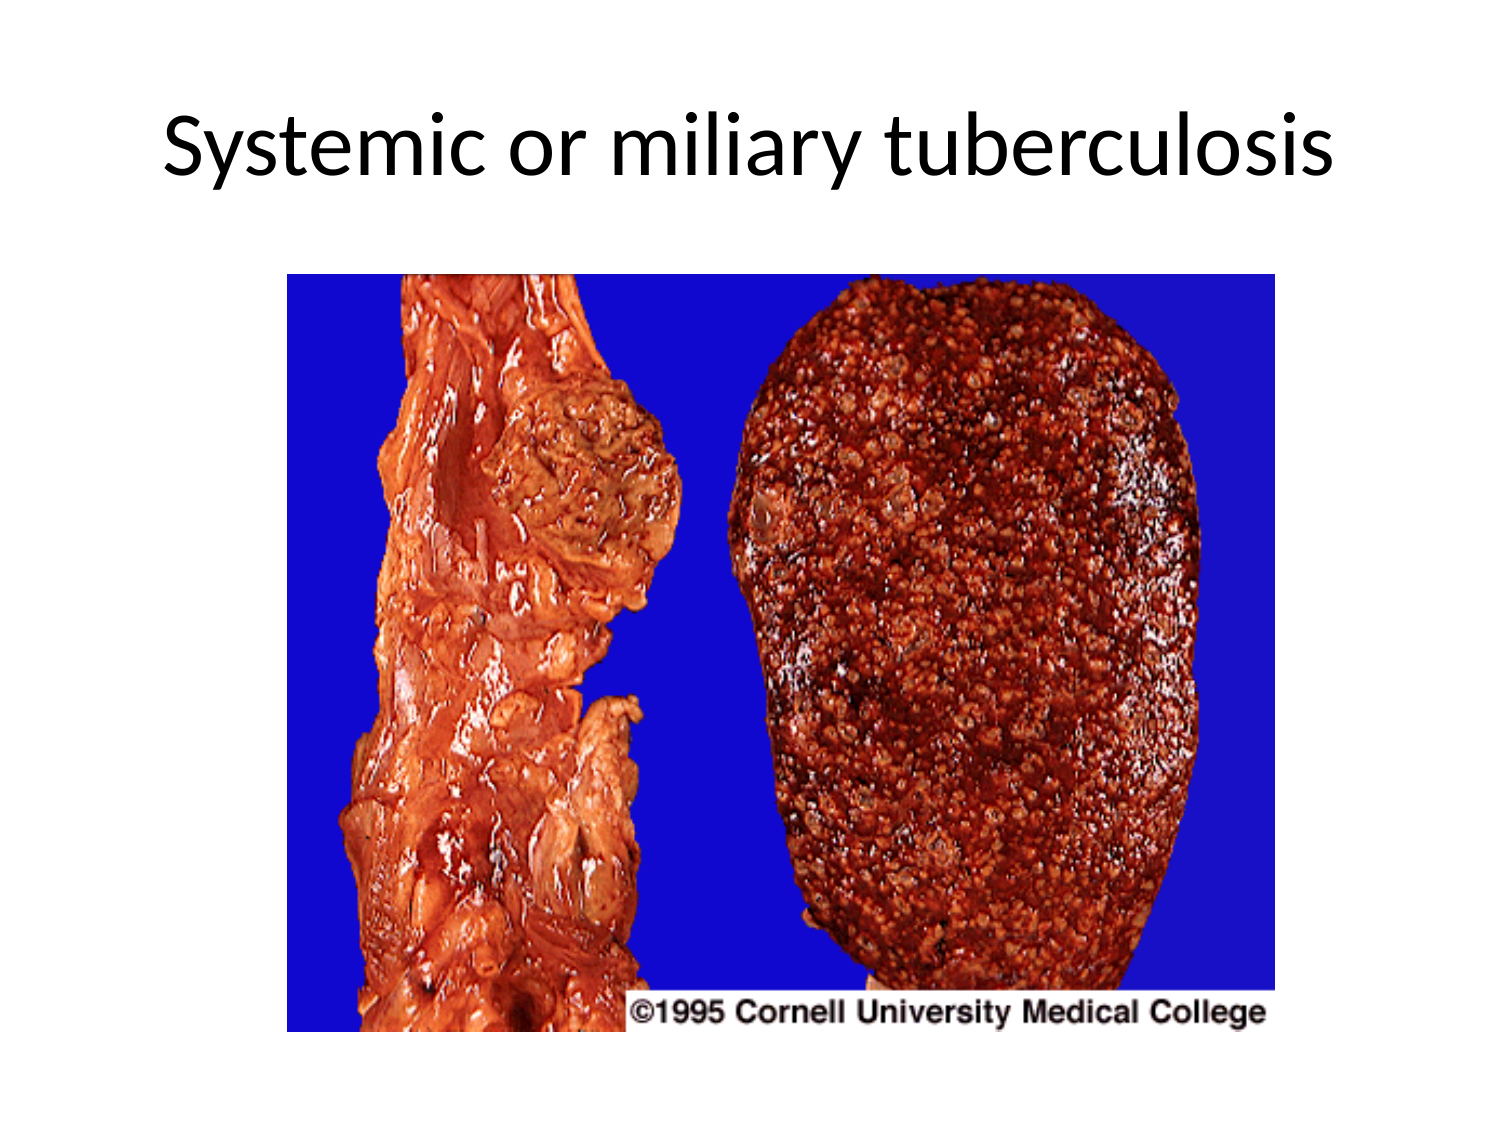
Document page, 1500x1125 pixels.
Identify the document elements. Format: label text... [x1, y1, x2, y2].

picture [287, 274, 1276, 1032]
title Systemic or miliary tuberculosis [75, 45, 1425, 233]
